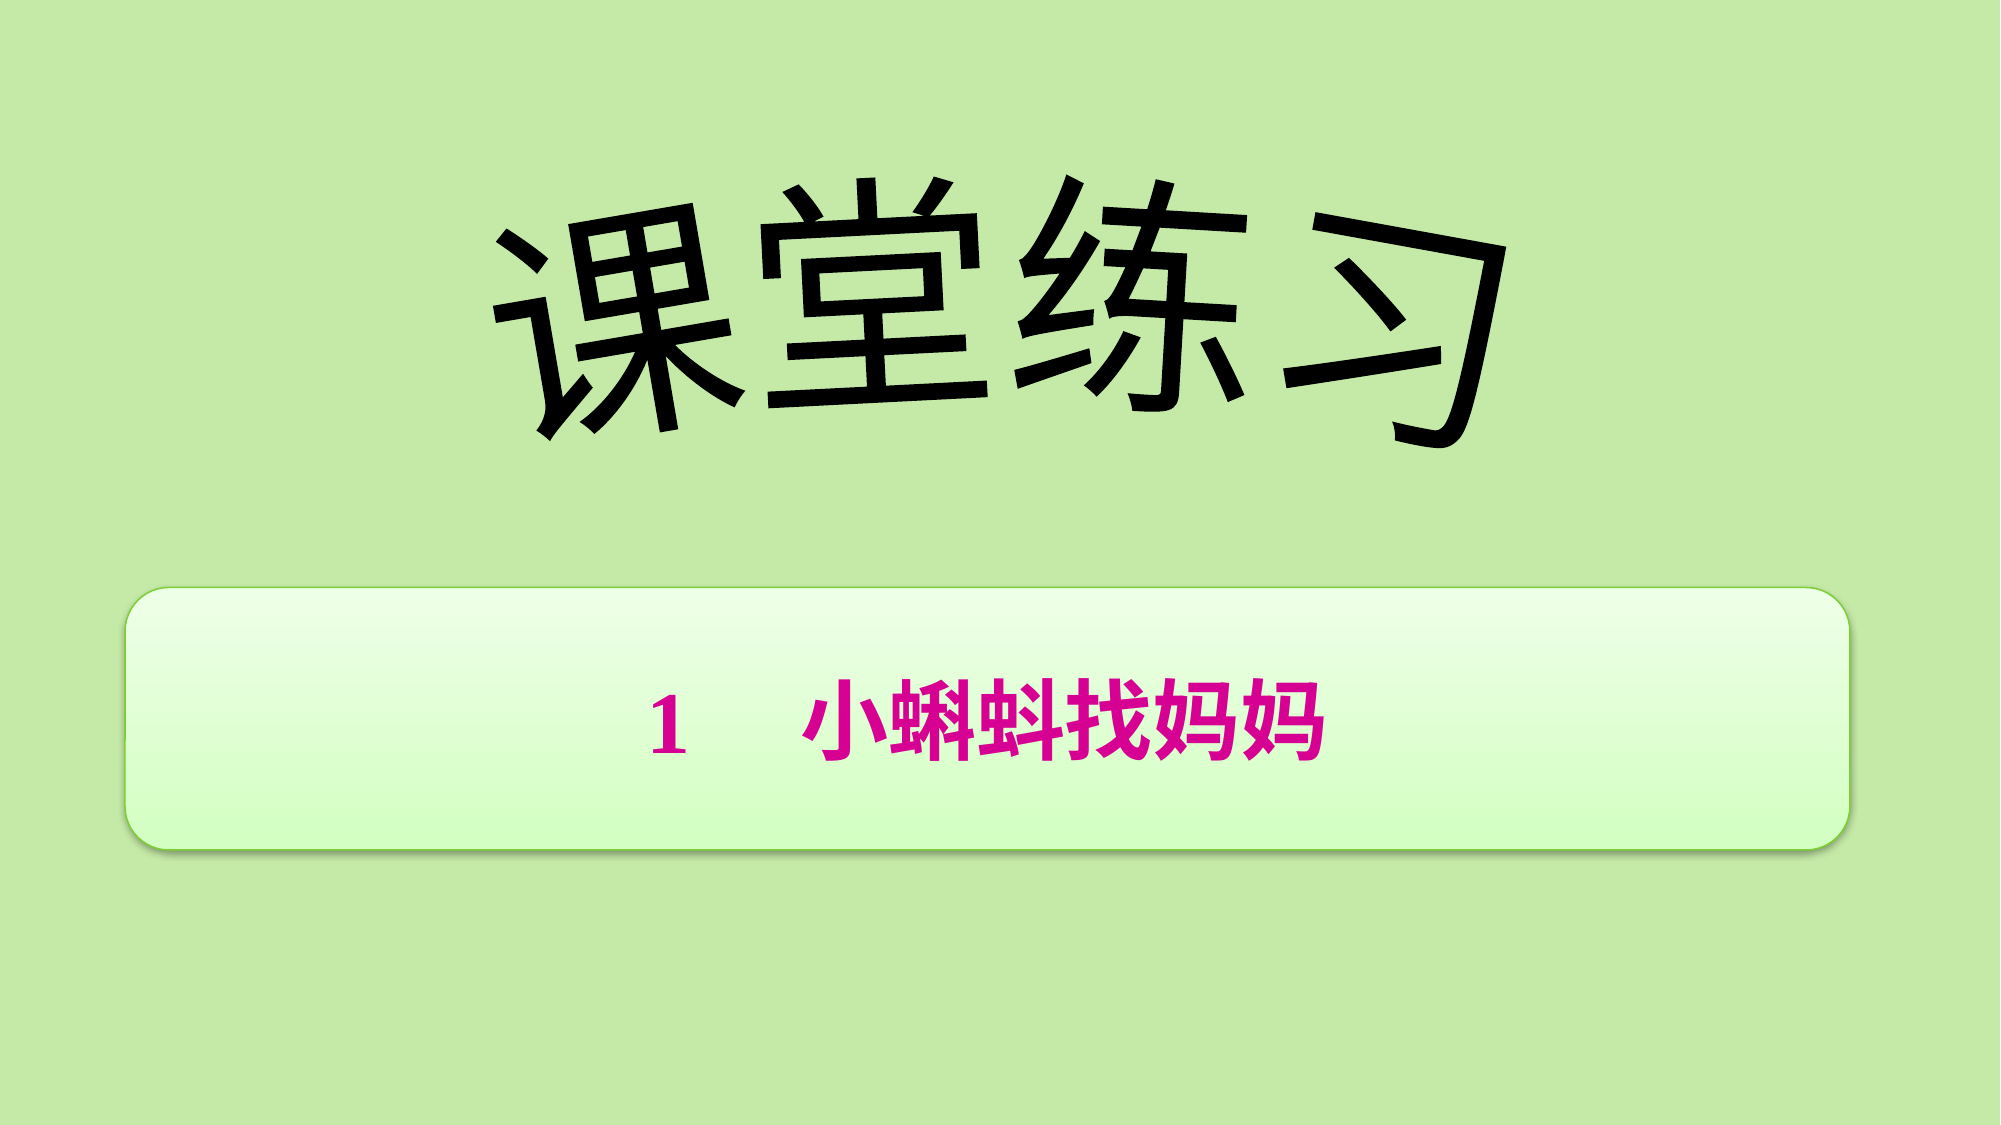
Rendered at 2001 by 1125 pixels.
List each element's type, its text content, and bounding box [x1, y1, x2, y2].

text_box 1 小蝌蚪找妈妈 [124, 586, 1851, 851]
